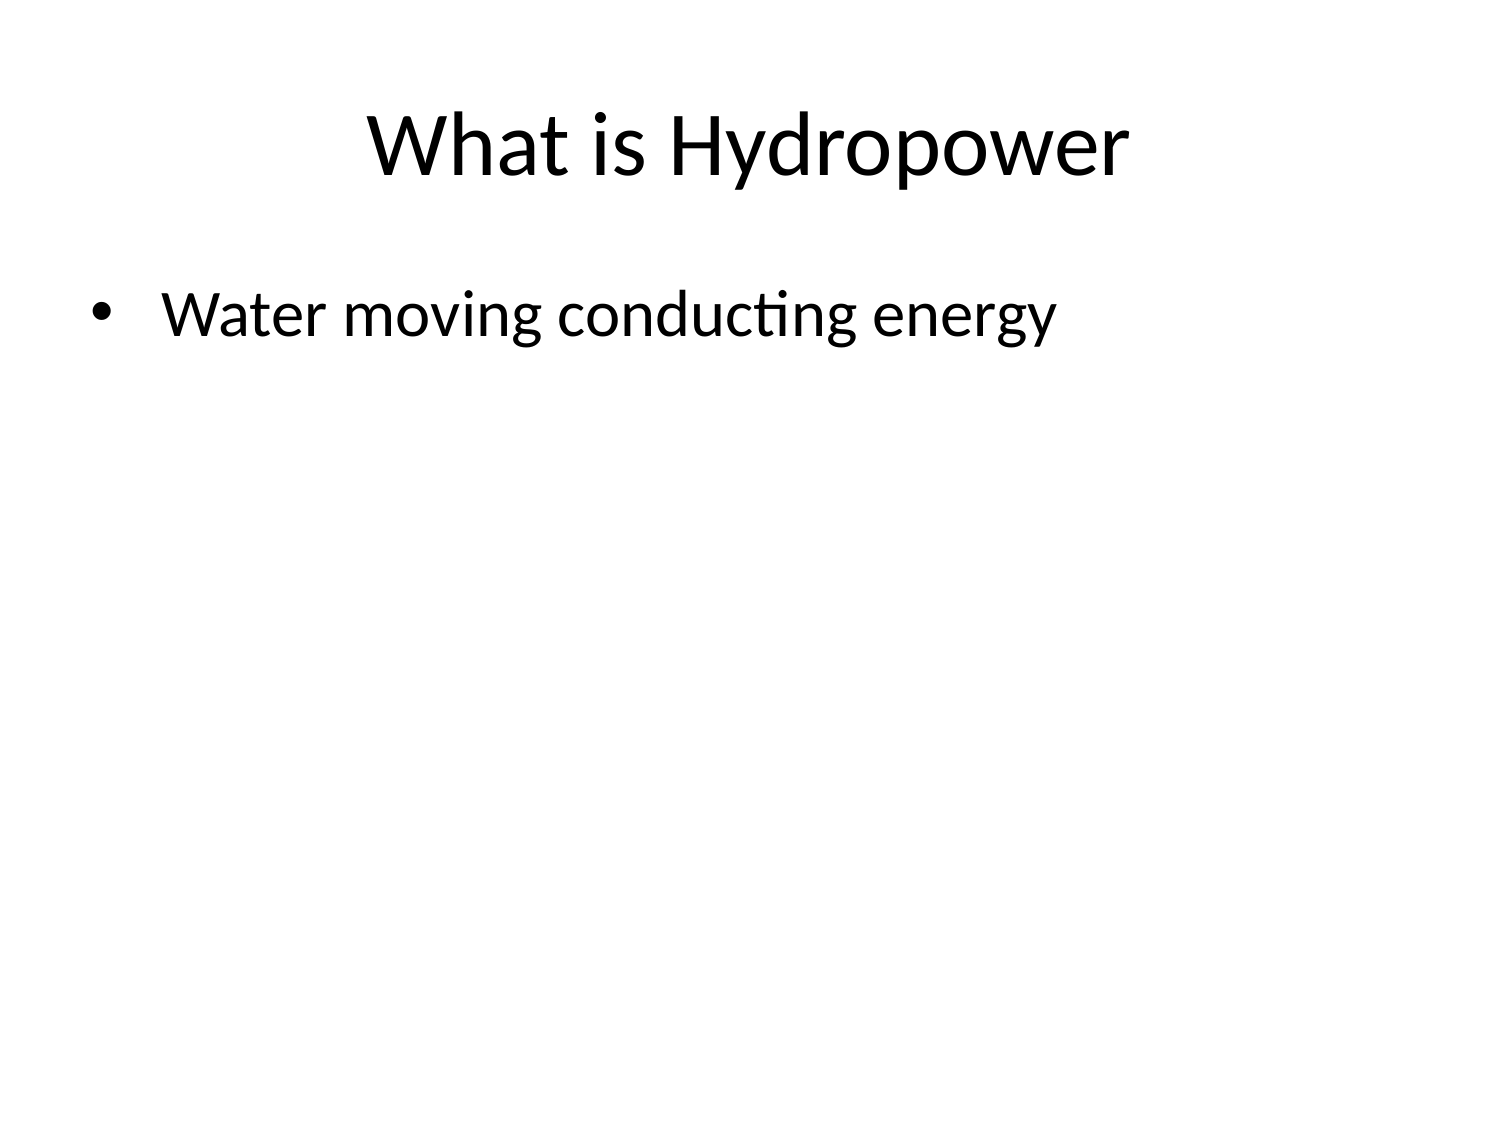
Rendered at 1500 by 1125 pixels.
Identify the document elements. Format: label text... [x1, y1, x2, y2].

title What is Hydropower [75, 45, 1425, 233]
list Water moving conducting energy [75, 262, 1425, 1005]
